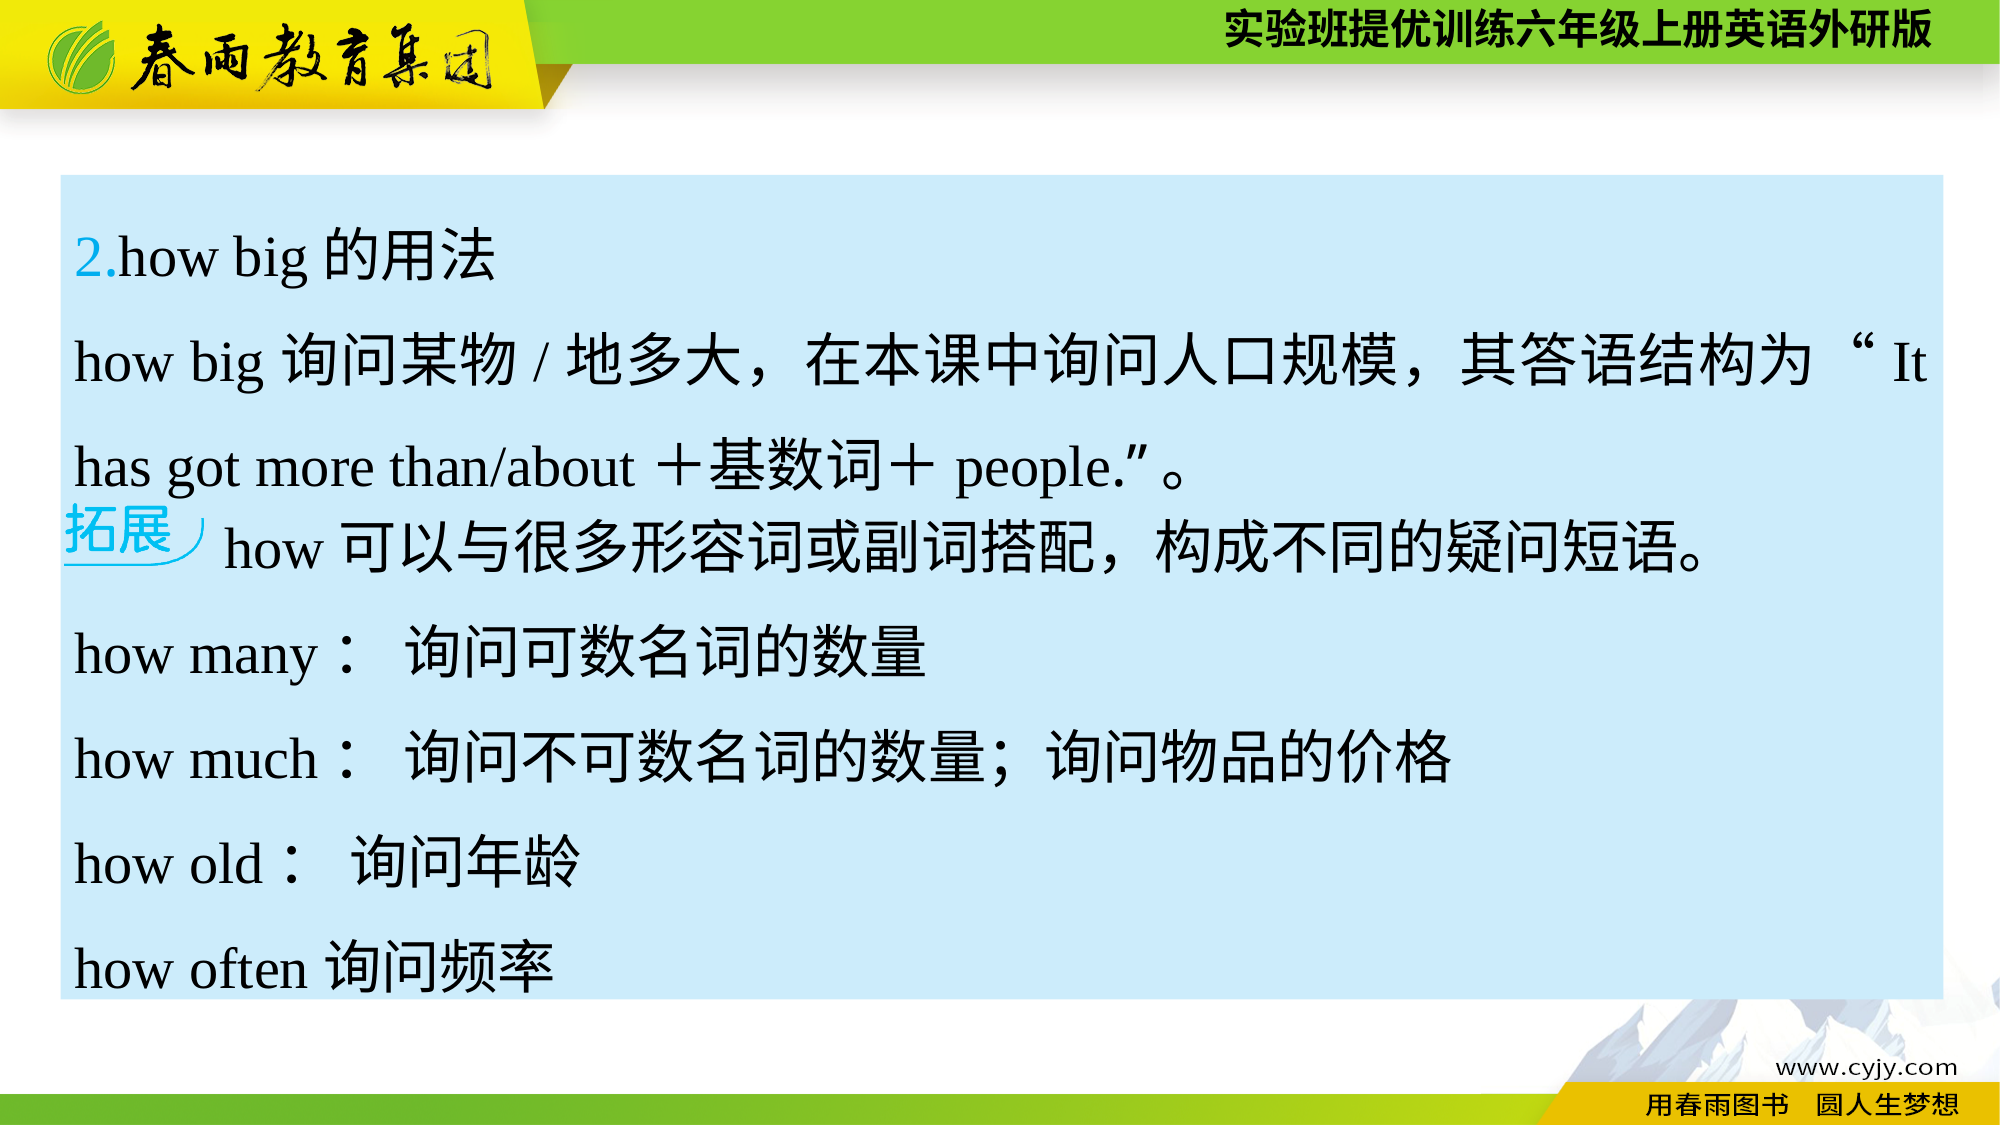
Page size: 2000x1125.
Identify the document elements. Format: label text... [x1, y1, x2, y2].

picture [0, 0, 2000, 1125]
list 2.how big的用法 how big询问某物/地多大，在本课中询问人口规模，其答语结构为“It has got more than/about＋基数词＋people.”。 [59, 175, 1944, 467]
text_box how可以与很多形容词或副词搭配，构成不同的疑问短语。 how many： 询问可数名词的数量 how much： 询问不可数名词的数量；询问物品的价格 how old： 询问年龄 how often询问频率 [59, 467, 1944, 1008]
